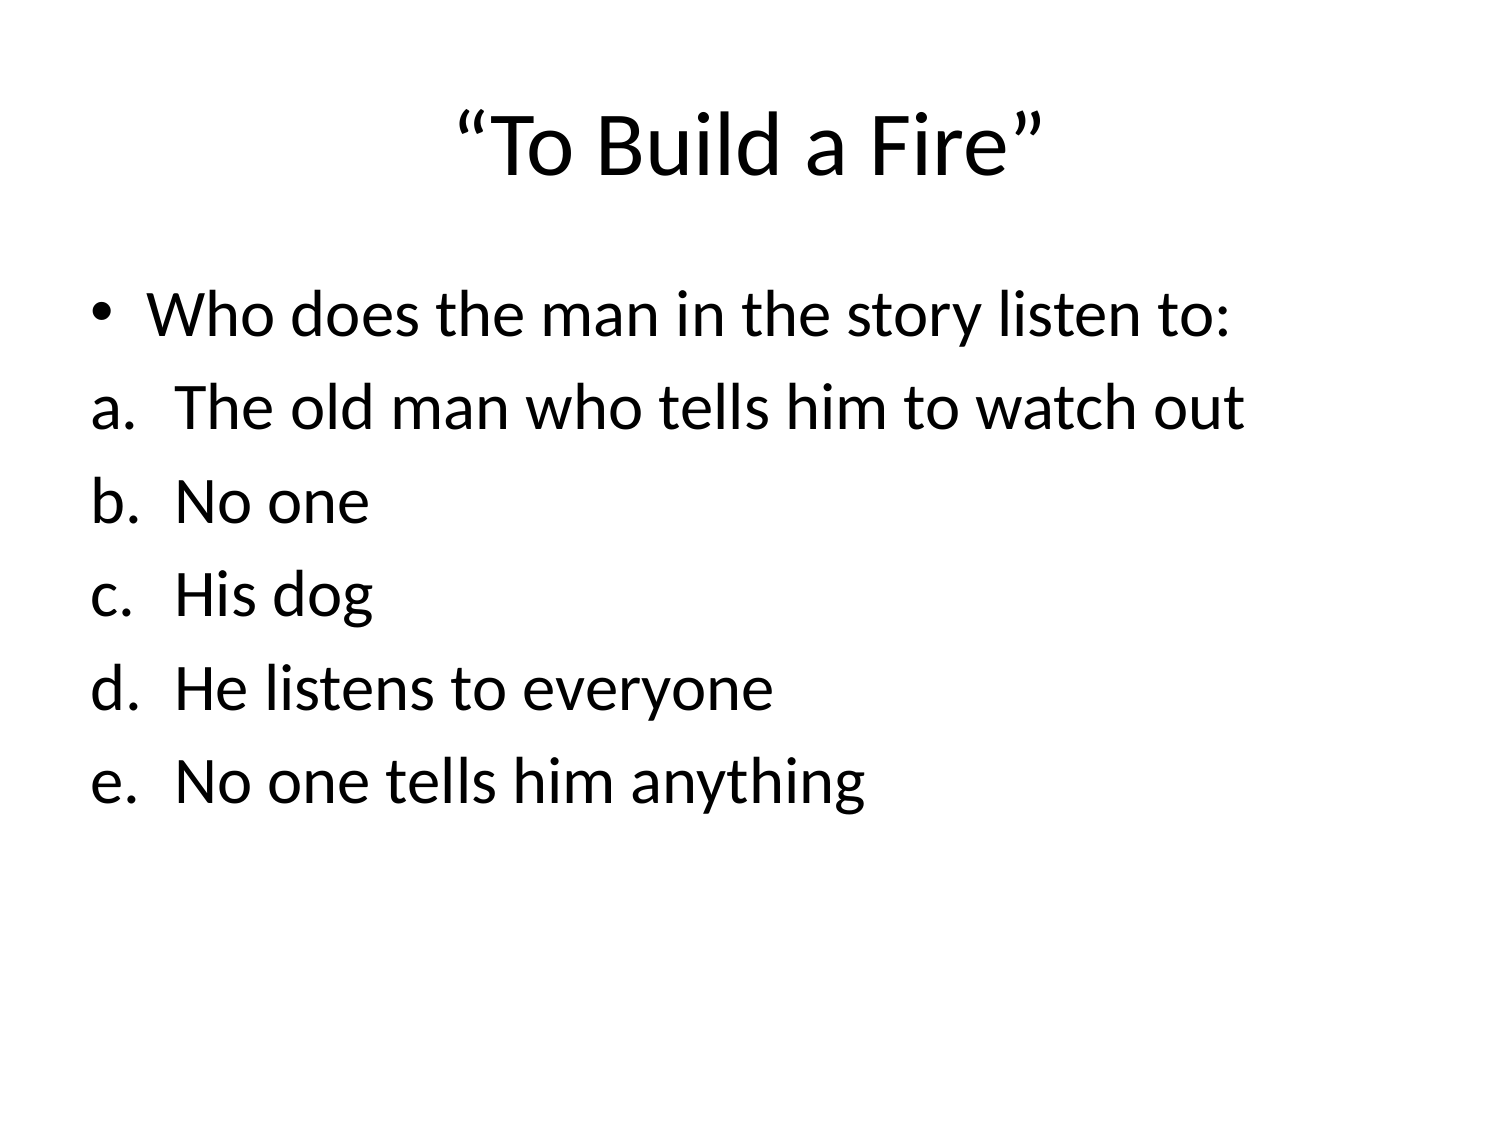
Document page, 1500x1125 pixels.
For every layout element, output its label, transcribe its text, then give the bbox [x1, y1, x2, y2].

title “To Build a Fire” [75, 45, 1425, 233]
list Who does the man in the story listen to: The old man who tells him to watch out No one His dog He listens to everyone No one tells him anything [75, 262, 1425, 1005]
